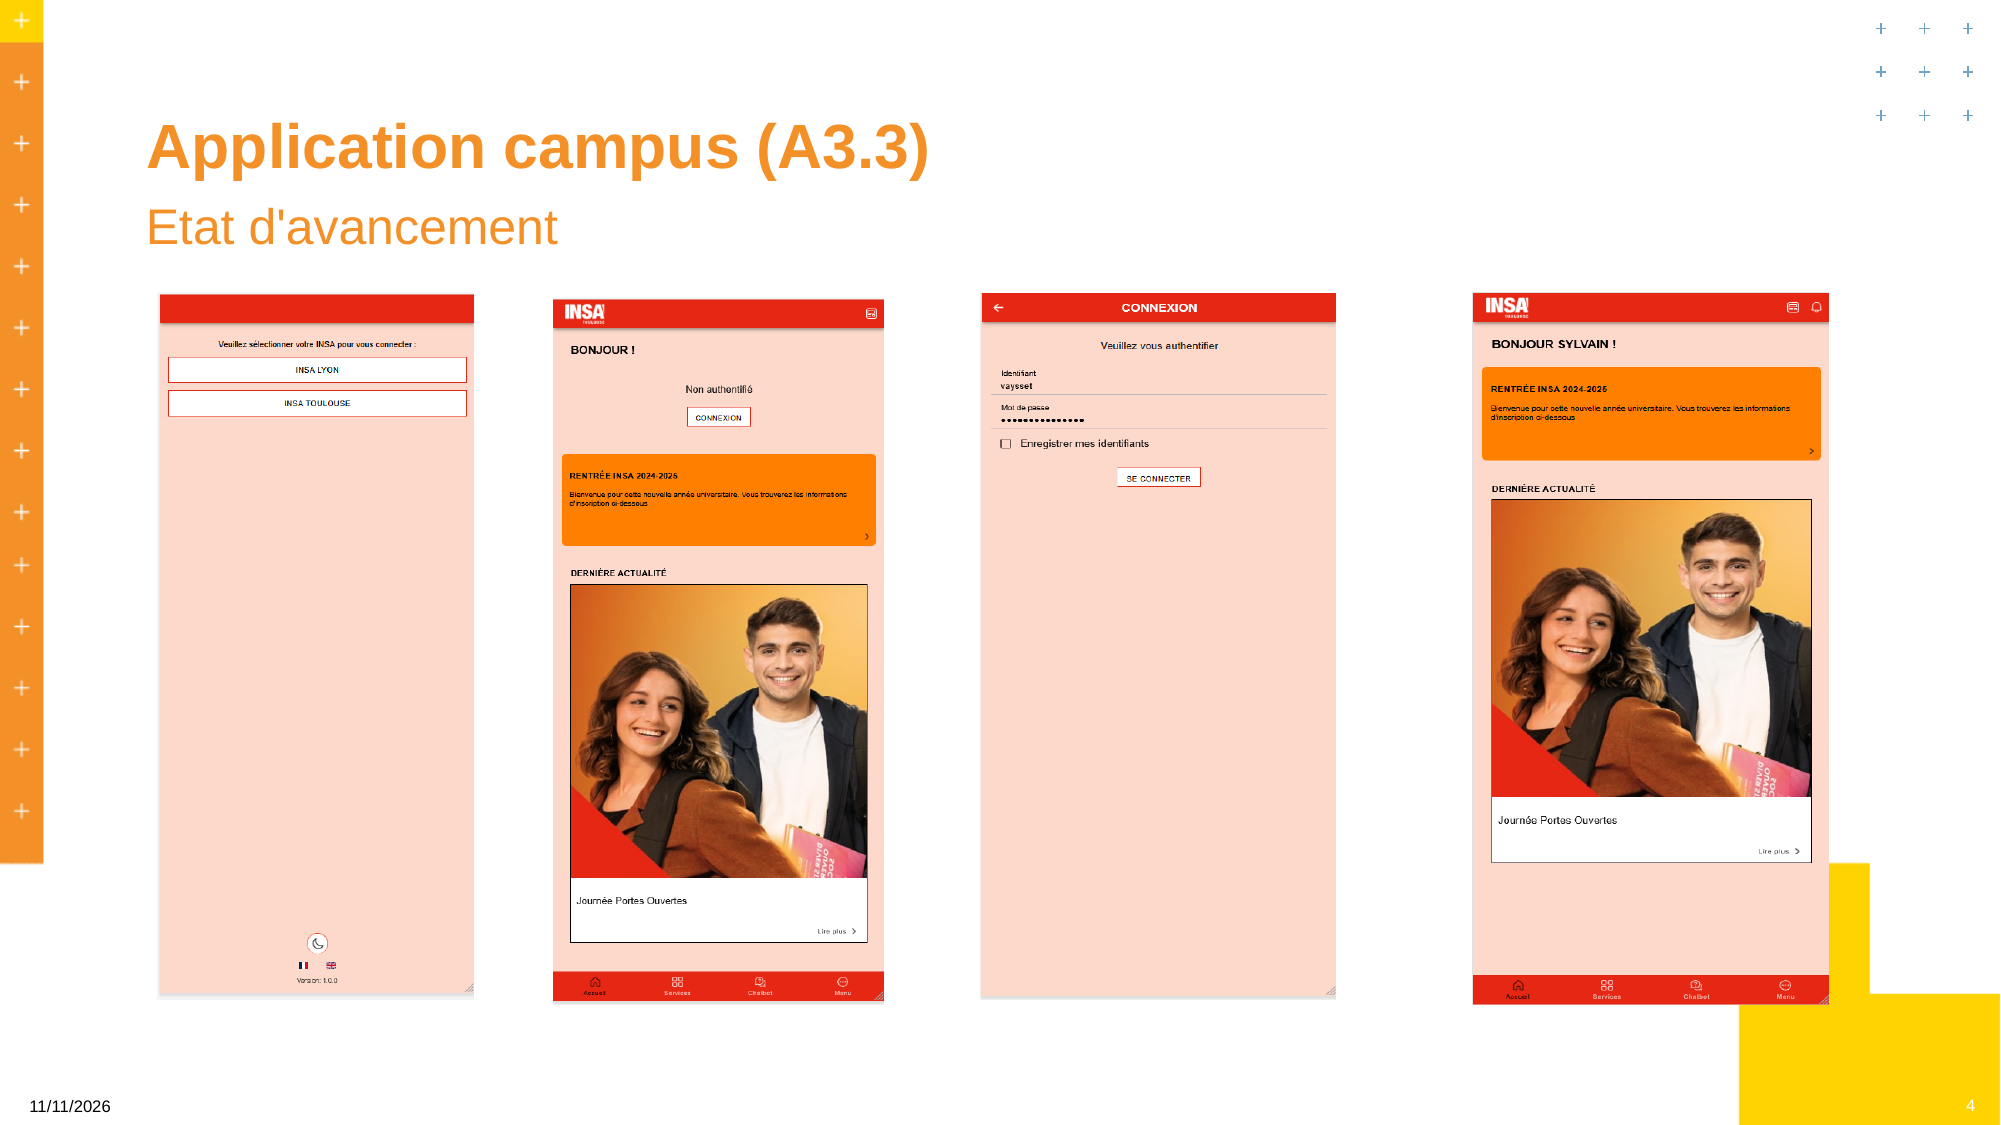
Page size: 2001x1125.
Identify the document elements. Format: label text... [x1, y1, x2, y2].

picture [0, 0, 2001, 1125]
title Application campus (A3.3) [146, 114, 1855, 208]
slide_number 4 [1531, 1084, 1982, 1125]
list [157, 292, 474, 1000]
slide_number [23, 1085, 474, 1125]
text_box Etat d'avancement [145, 201, 1851, 294]
